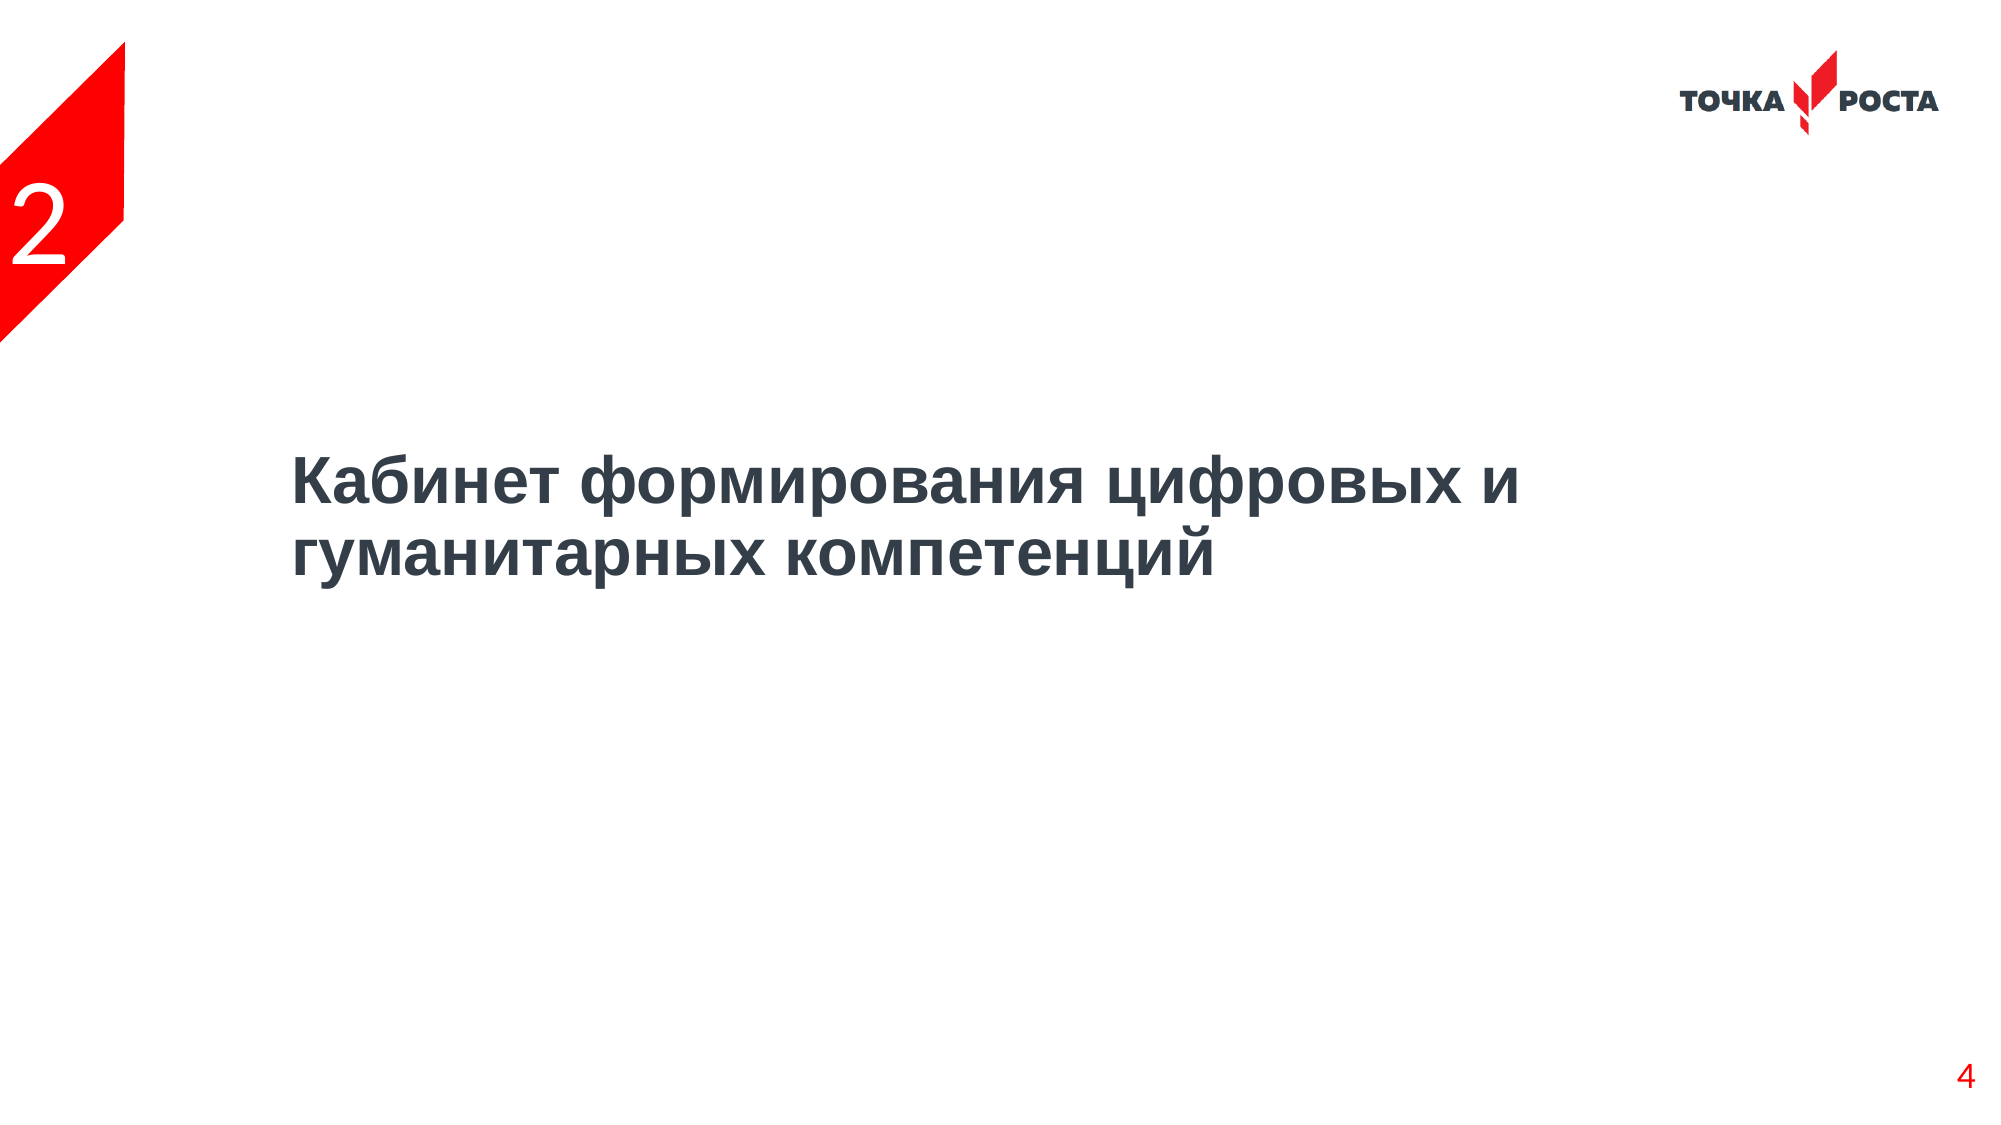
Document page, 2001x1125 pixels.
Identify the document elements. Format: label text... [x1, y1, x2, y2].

title Кабинет формирования цифровых и гуманитарных компетенций [283, 314, 1729, 721]
text_box 2 [0, 132, 130, 298]
slide_number 4 [1946, 1043, 1984, 1103]
picture [1671, 42, 1947, 146]
